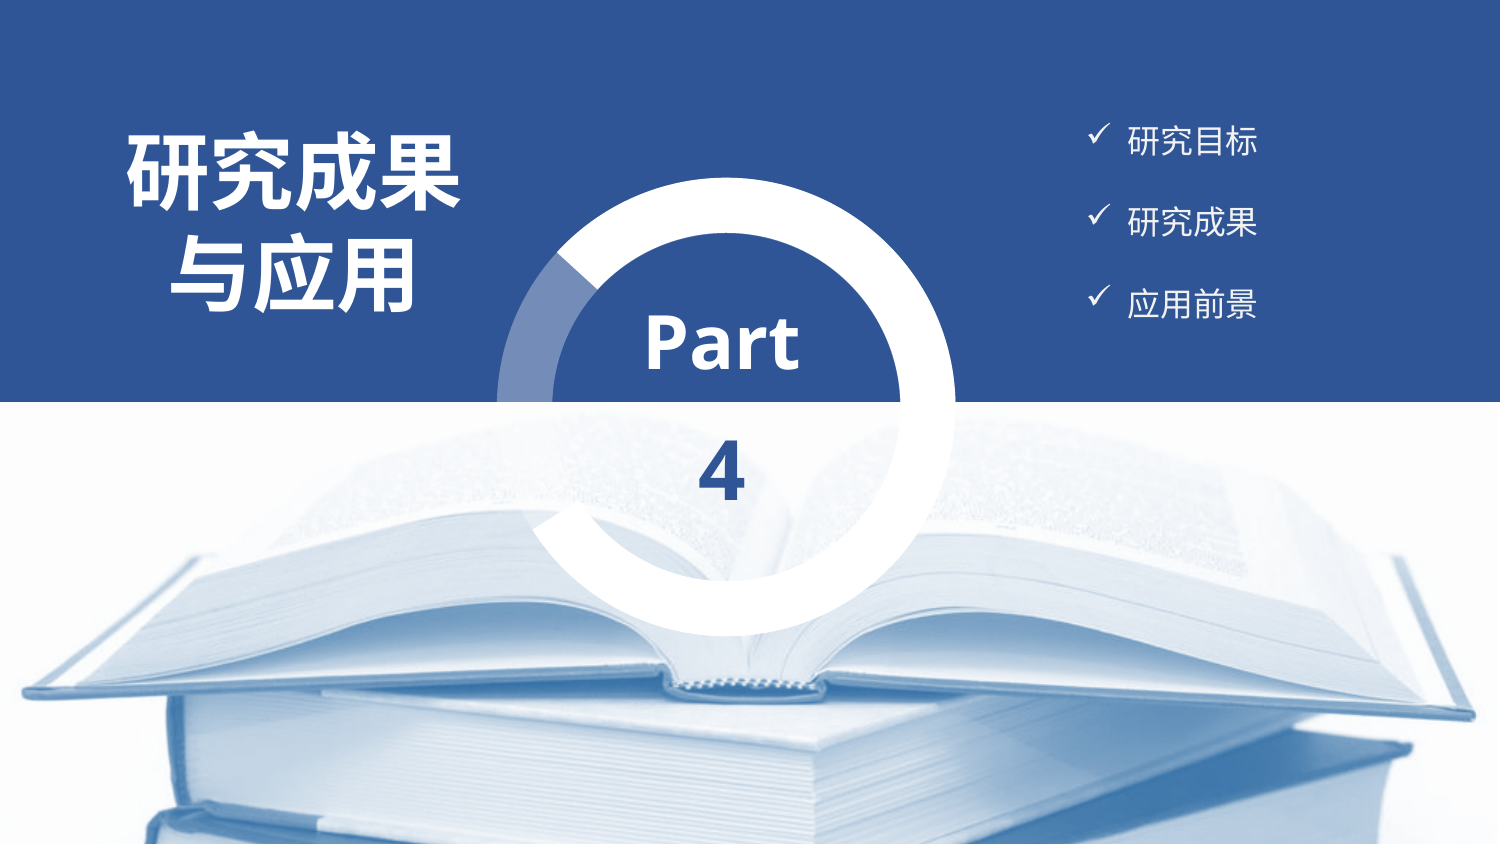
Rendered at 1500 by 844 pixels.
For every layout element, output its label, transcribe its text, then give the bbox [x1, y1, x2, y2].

text_box 研究目标 [1033, 104, 1311, 177]
text_box 研究成果 [1033, 186, 1311, 258]
text_box 研究成果 与应用 [114, 114, 475, 328]
text_box 应用前景 [1033, 267, 1311, 339]
